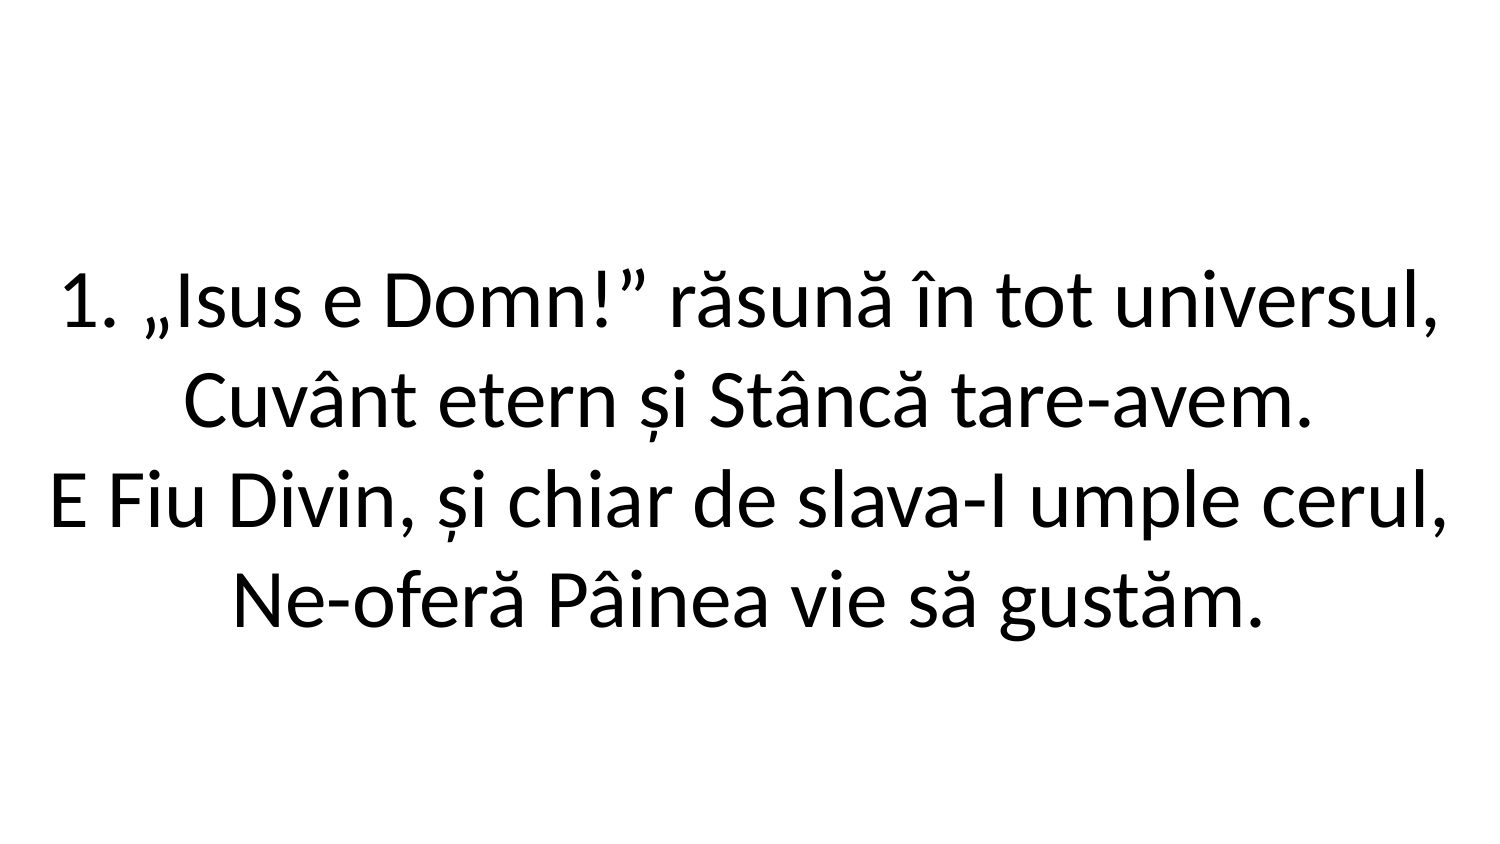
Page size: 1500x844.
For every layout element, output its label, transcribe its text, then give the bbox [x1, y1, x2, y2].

text_box 1. „Isus e Domn!” răsună în tot universul, Cuvânt etern și Stâncă tare-avem. E Fiu Divin, și chiar de slava-I umple cerul, Ne-oferă Pâinea vie să gustăm. [33, 192, 1467, 652]
